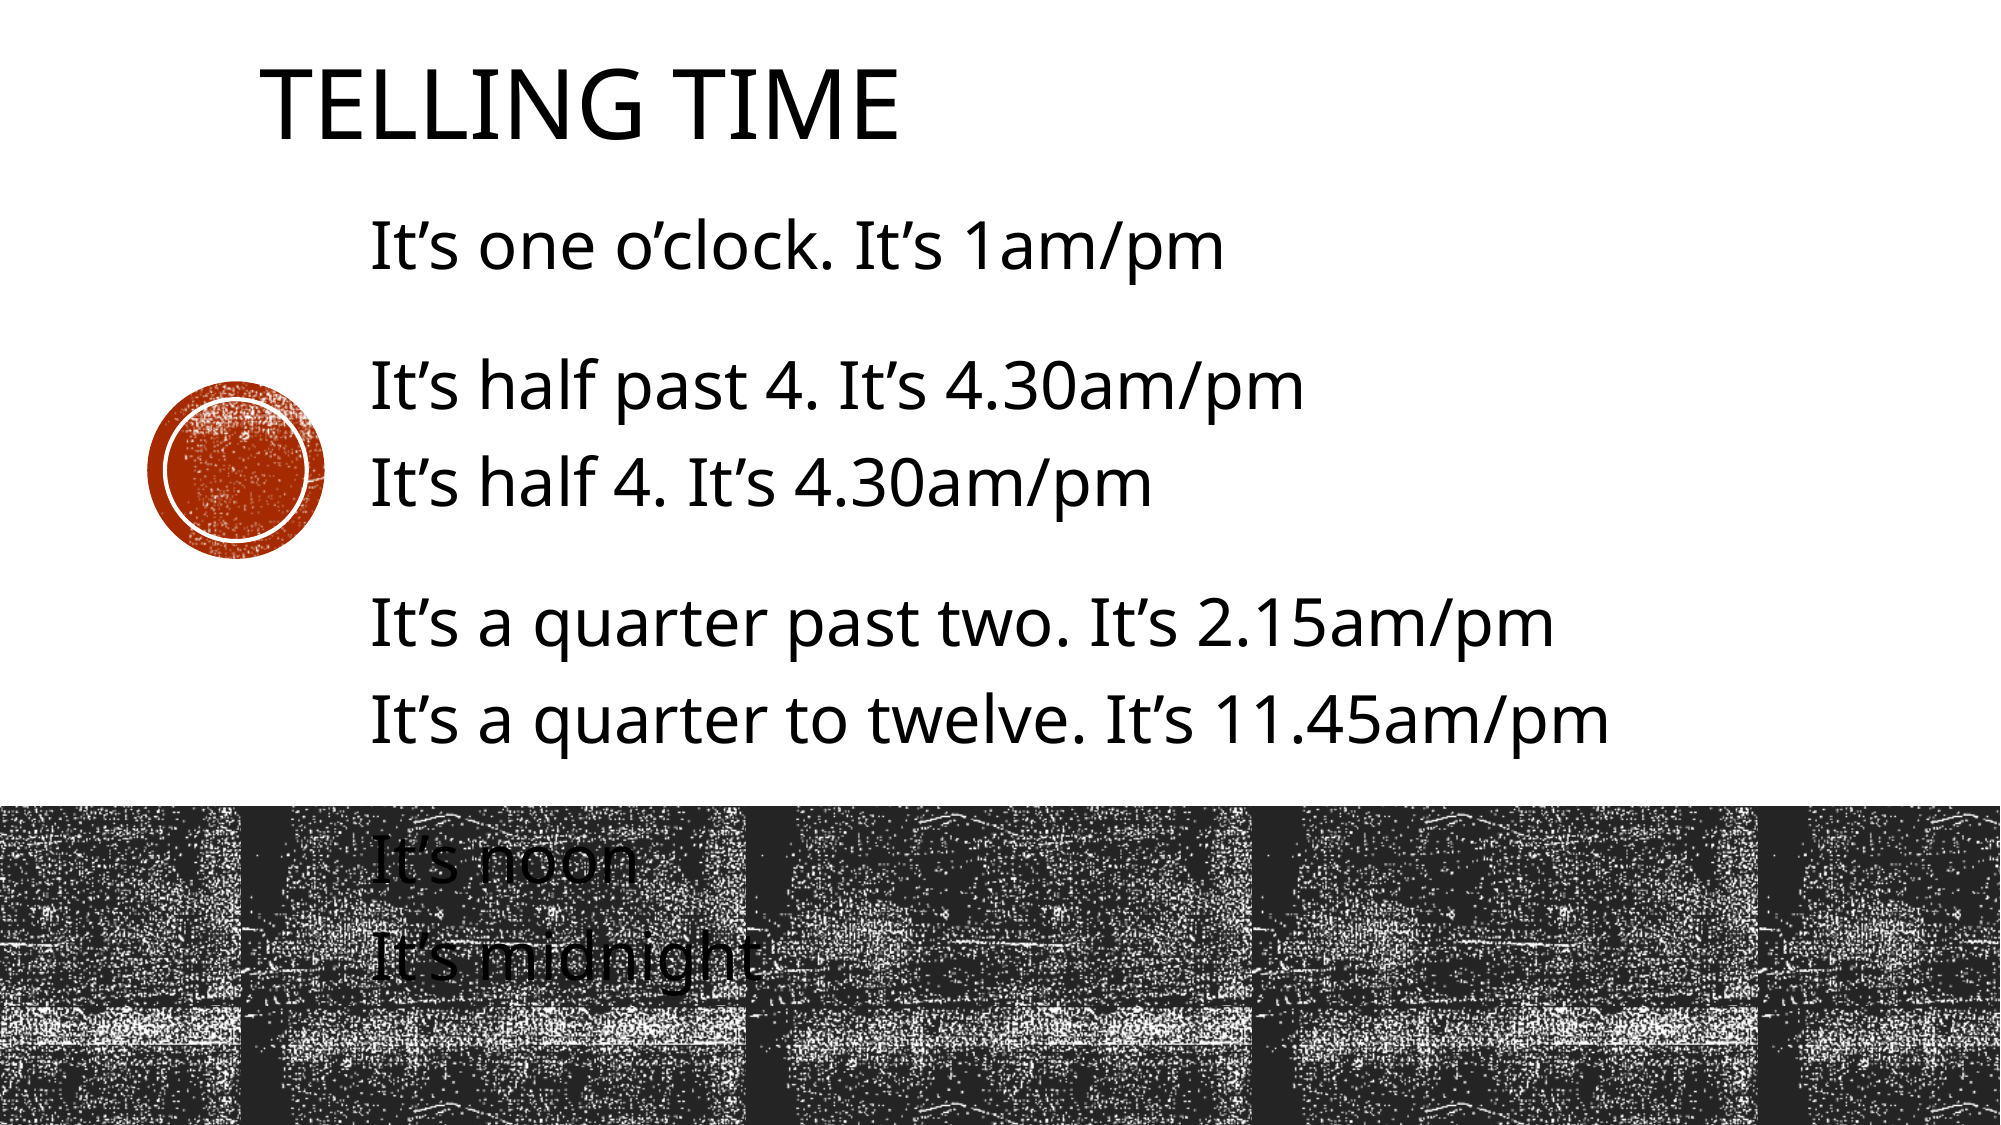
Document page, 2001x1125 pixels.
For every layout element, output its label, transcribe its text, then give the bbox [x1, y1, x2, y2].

list It’s one o’clock. It’s 1am/pm It’s half past 4. It’s 4.30am/pm It’s half 4. It’s 4.30am/pm It’s a quarter past two. It’s 2.15am/pm It’s a quarter to twelve. It’s 11.45am/pm It’s noon It’s midnight [355, 204, 1841, 1125]
title Telling time [244, 56, 1927, 166]
